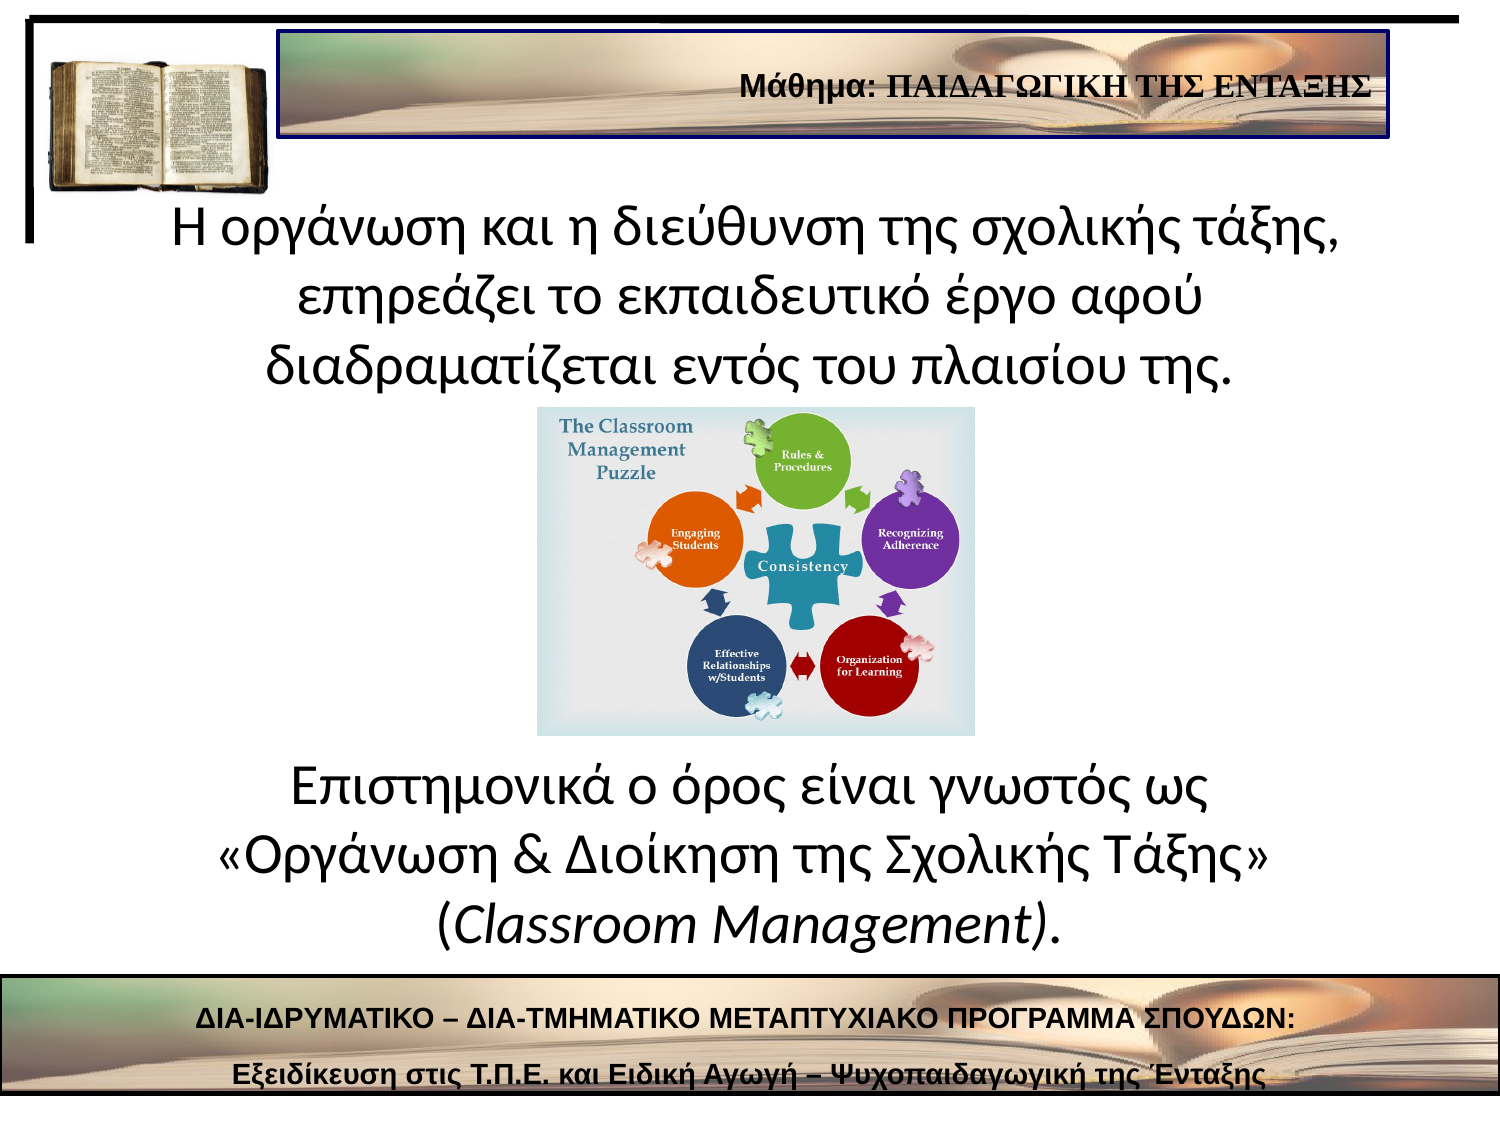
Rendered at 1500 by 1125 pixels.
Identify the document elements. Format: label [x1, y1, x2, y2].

picture [40, 54, 274, 200]
text_box [0, 18, 1500, 1094]
picture [537, 407, 975, 736]
